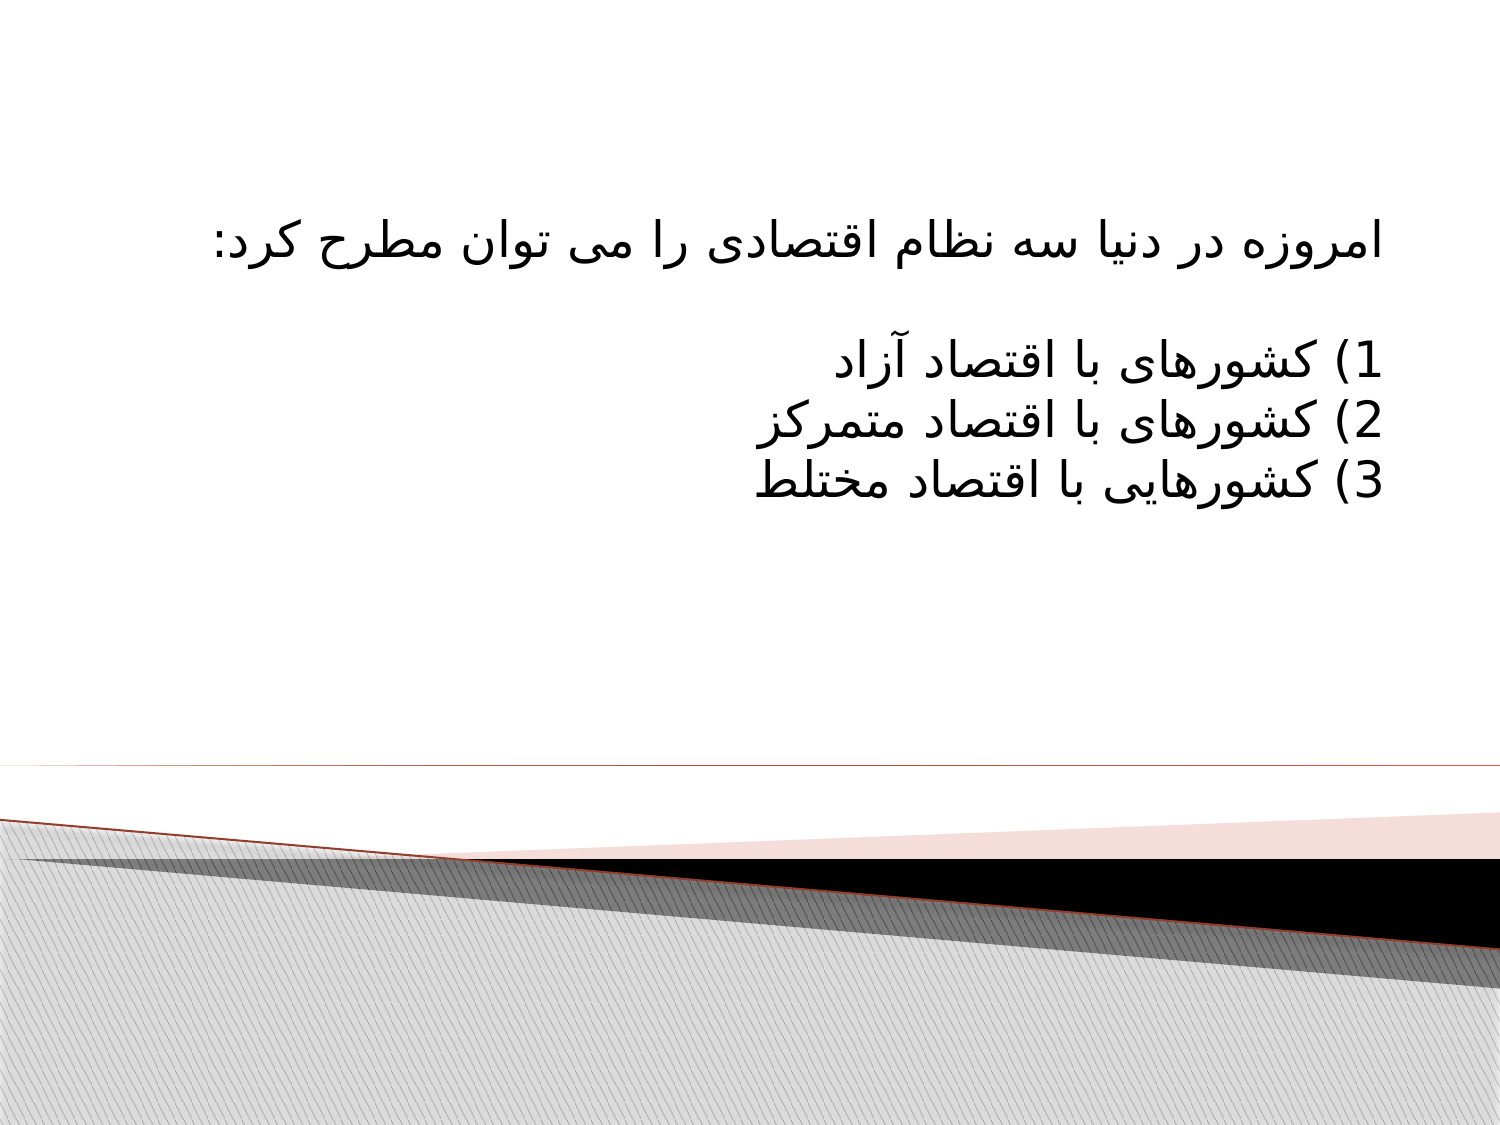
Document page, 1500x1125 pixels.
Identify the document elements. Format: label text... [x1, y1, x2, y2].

picture [5, 859, 1500, 989]
text_box امروزه در دنیا سه نظام اقتصادی را می توان مطرح کرد: 1) کشورهای با اقتصاد آزاد 2) کشورهای با اقتصاد متمرکز 3) کشورهایی با اقتصاد مختلط [124, 199, 1400, 515]
